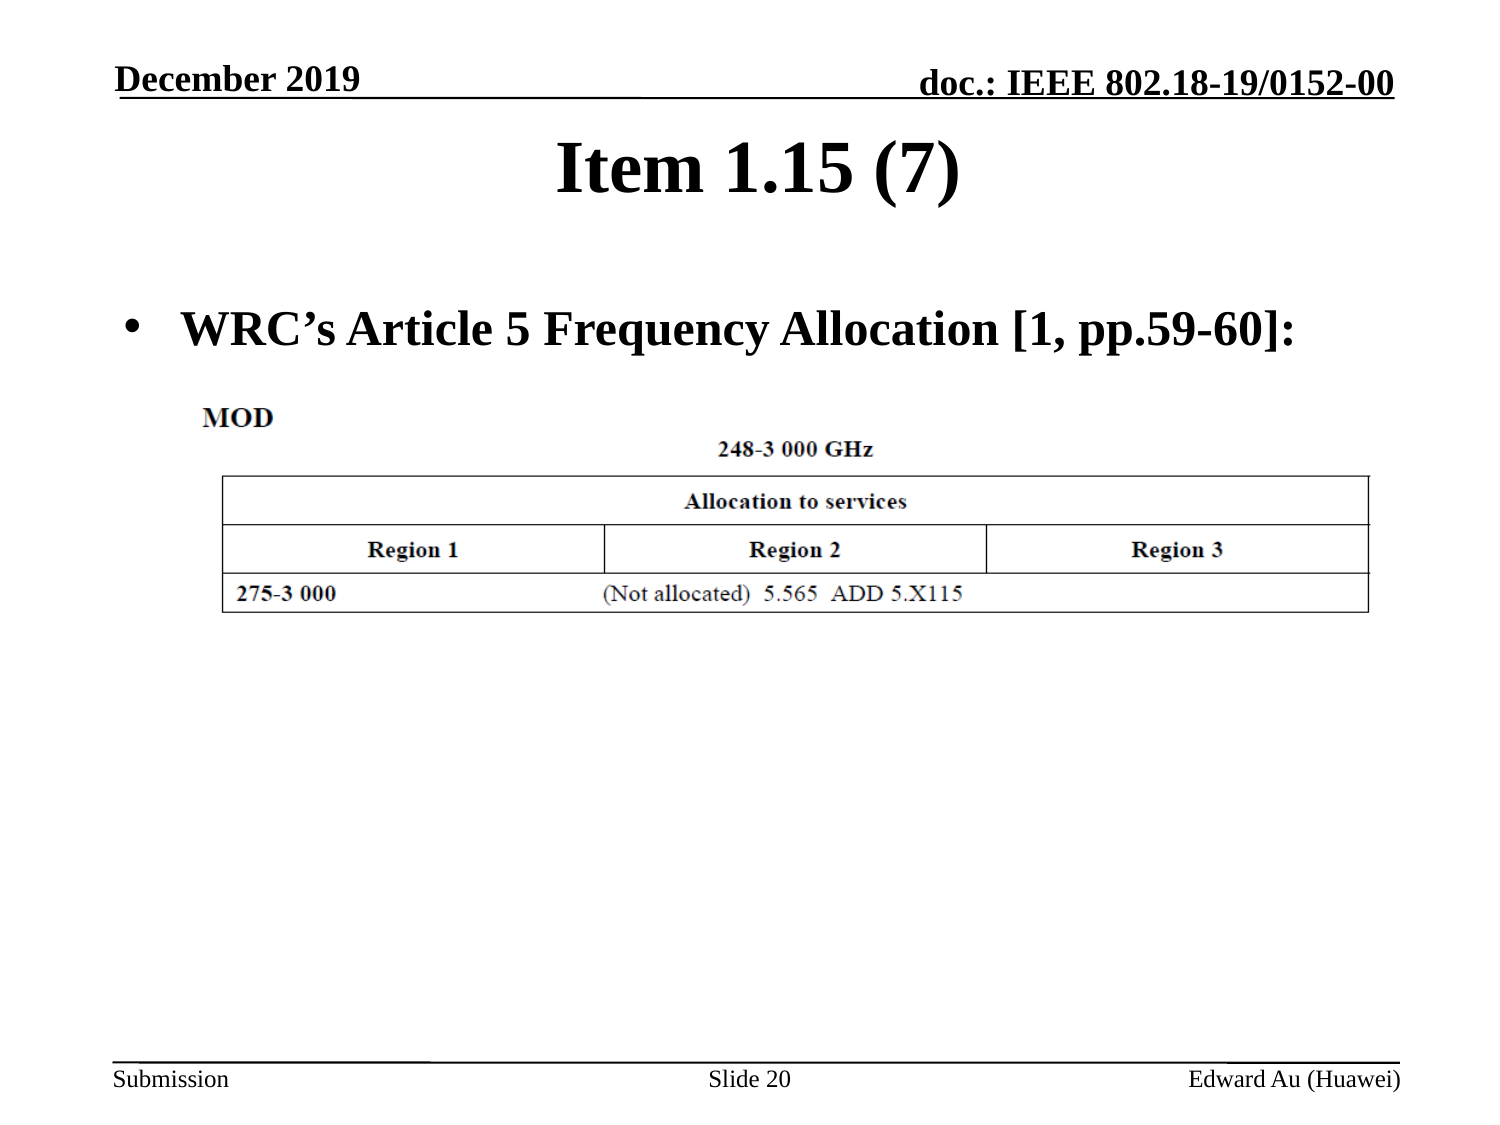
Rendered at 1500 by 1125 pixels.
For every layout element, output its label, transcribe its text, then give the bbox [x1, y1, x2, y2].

title Item 1.15 (7) [120, 99, 1396, 226]
picture [187, 362, 1402, 651]
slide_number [114, 54, 493, 100]
list WRC’s Article 5 Frequency Allocation [1, pp.59-60]: [108, 287, 1363, 388]
slide_number Slide 20 [699, 1061, 800, 1123]
footer Edward Au (Huawei) [902, 1061, 1402, 1093]
